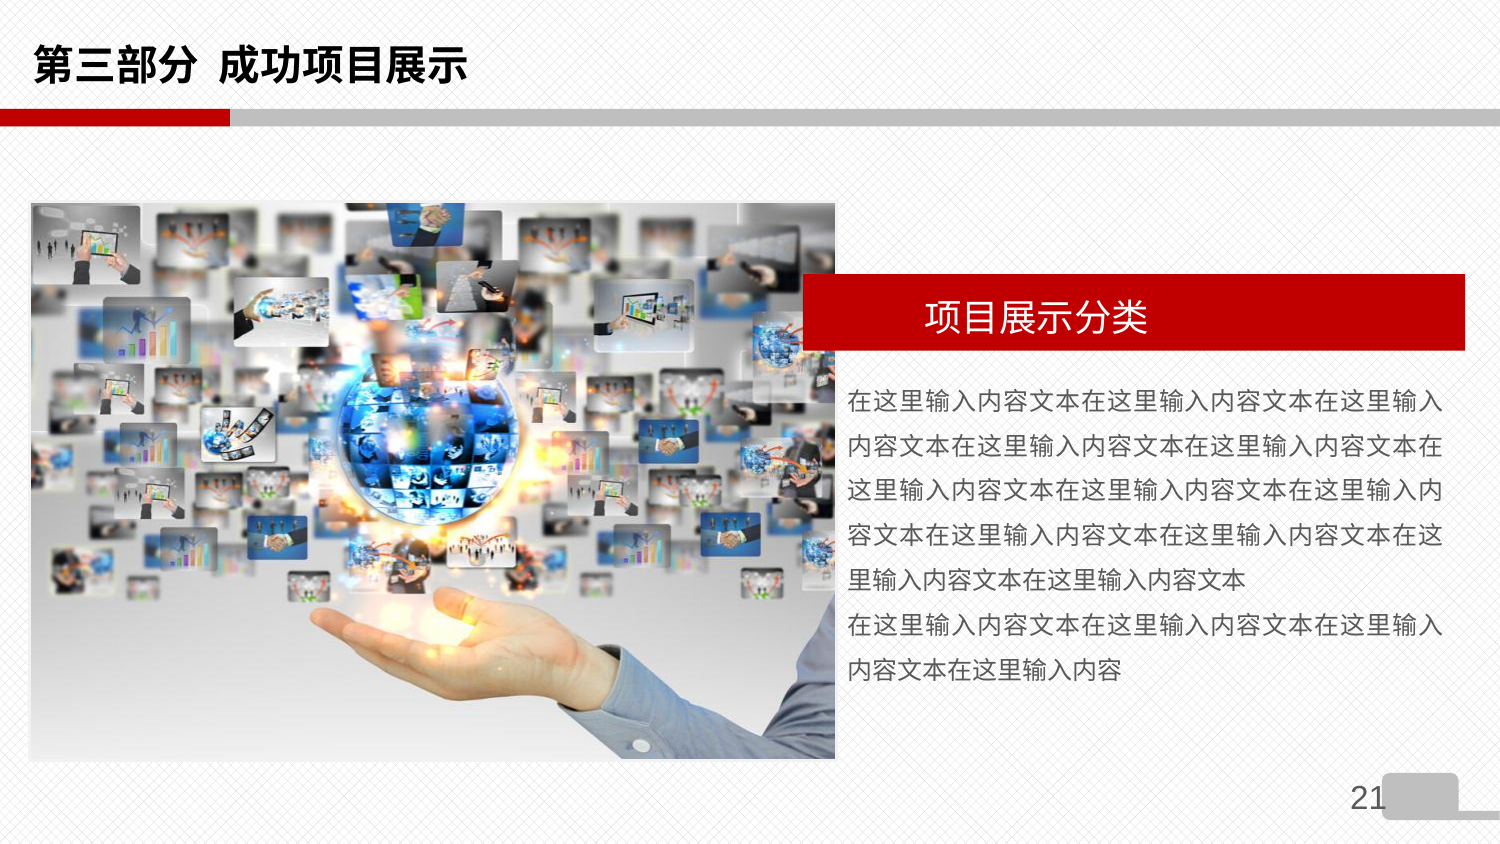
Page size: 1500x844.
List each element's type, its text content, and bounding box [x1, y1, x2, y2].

title 第三部分 成功项目展示 [17, 35, 1368, 93]
picture [30, 203, 835, 760]
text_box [802, 273, 1466, 351]
text_box 在这里输入内容文本在这里输入内容文本在这里输入内容文本在这里输入内容文本在这里输入内容文本在这里输入内容文本在这里输入内容文本在这里输入内容文本在这里输入内容文本在这里输入内容文本在这里输入内容文本在这里输入内容文本 在这里输入内容文本在这里输入内容文本在这里输入内容文本在这里输入内容 [838, 362, 1460, 692]
